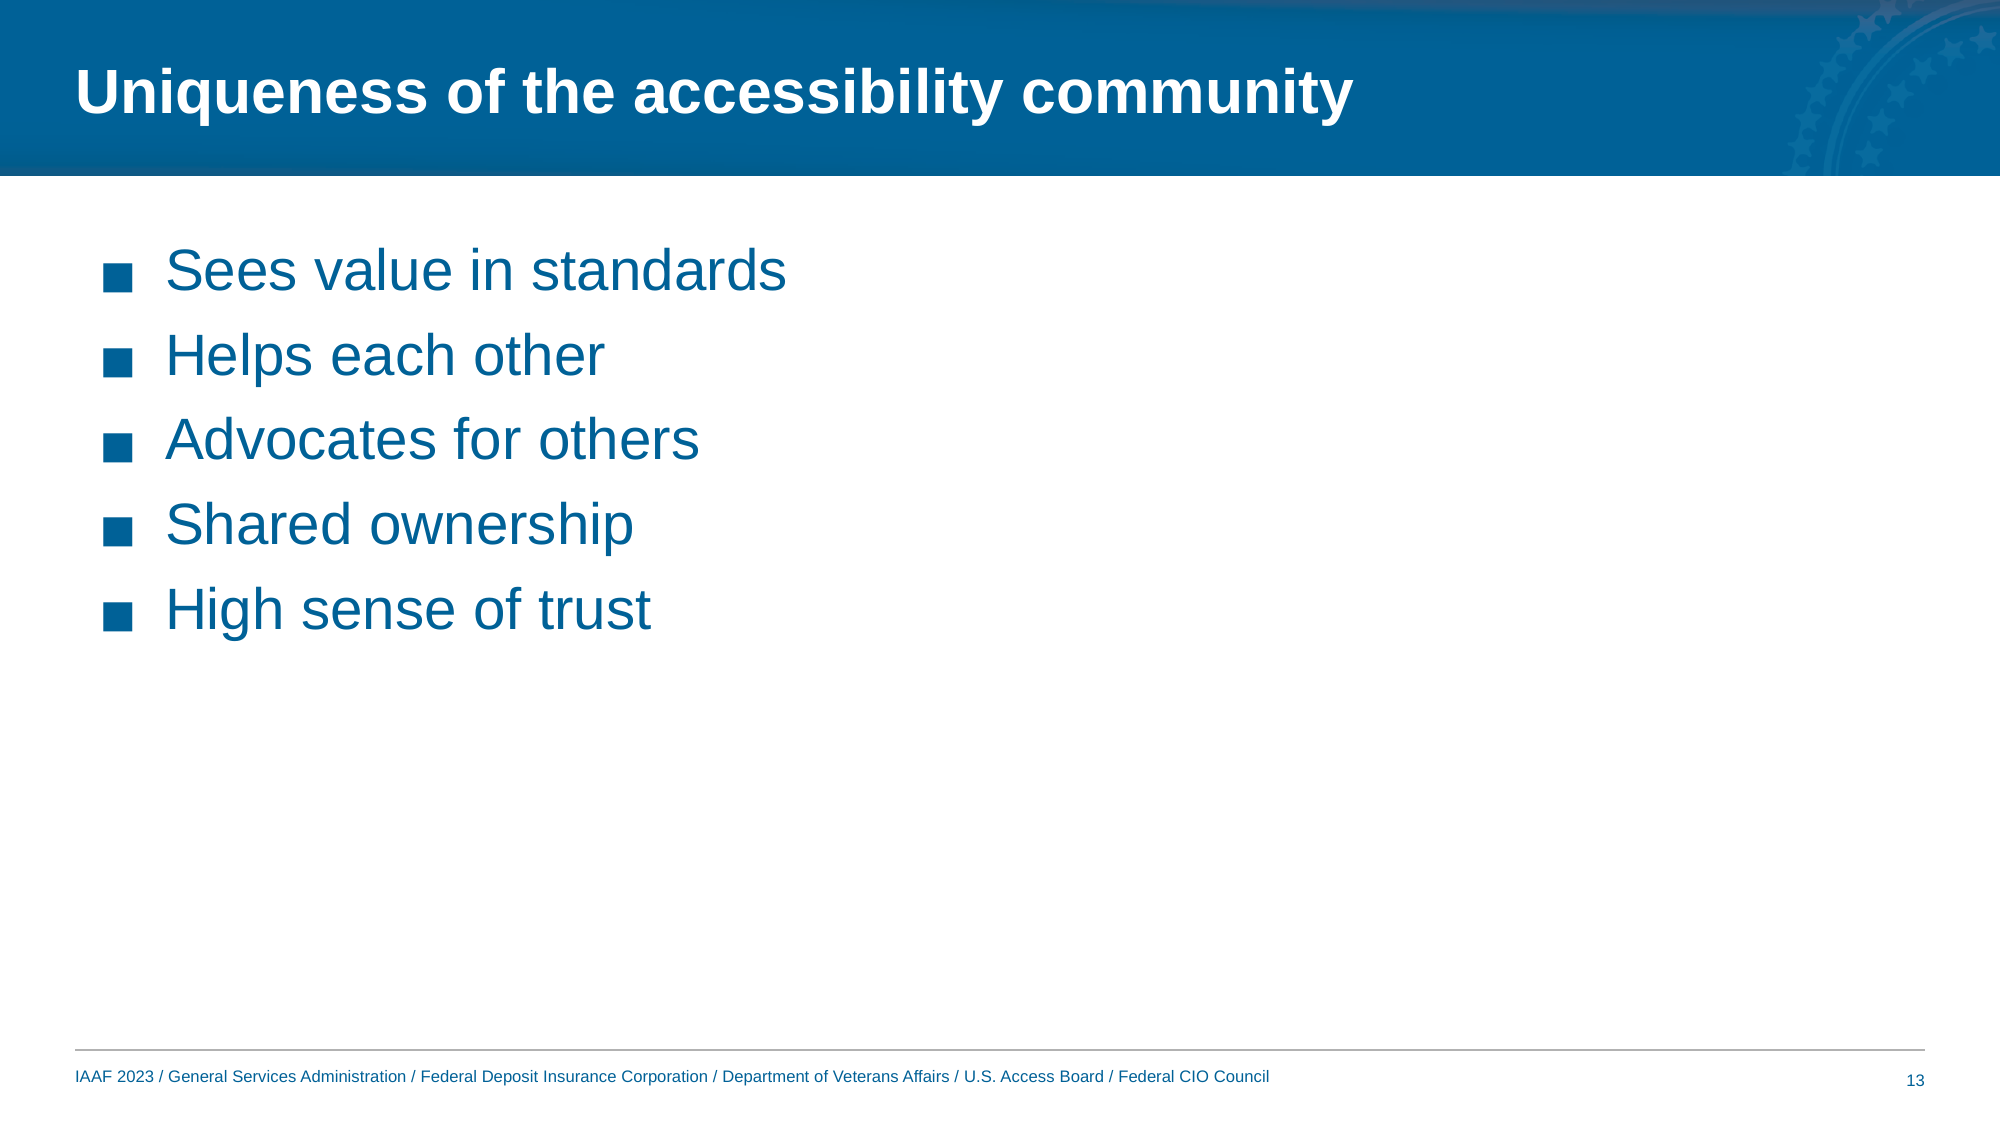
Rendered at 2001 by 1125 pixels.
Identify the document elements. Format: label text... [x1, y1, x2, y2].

picture [0, 168, 666, 176]
title Uniqueness of the accessibility community [75, 52, 1800, 128]
list Sees value in standards Helps each other Advocates for others Shared ownership High sense of trust [75, 224, 975, 1035]
picture [0, 0, 2000, 176]
slide_number 13 [1880, 1065, 1925, 1095]
